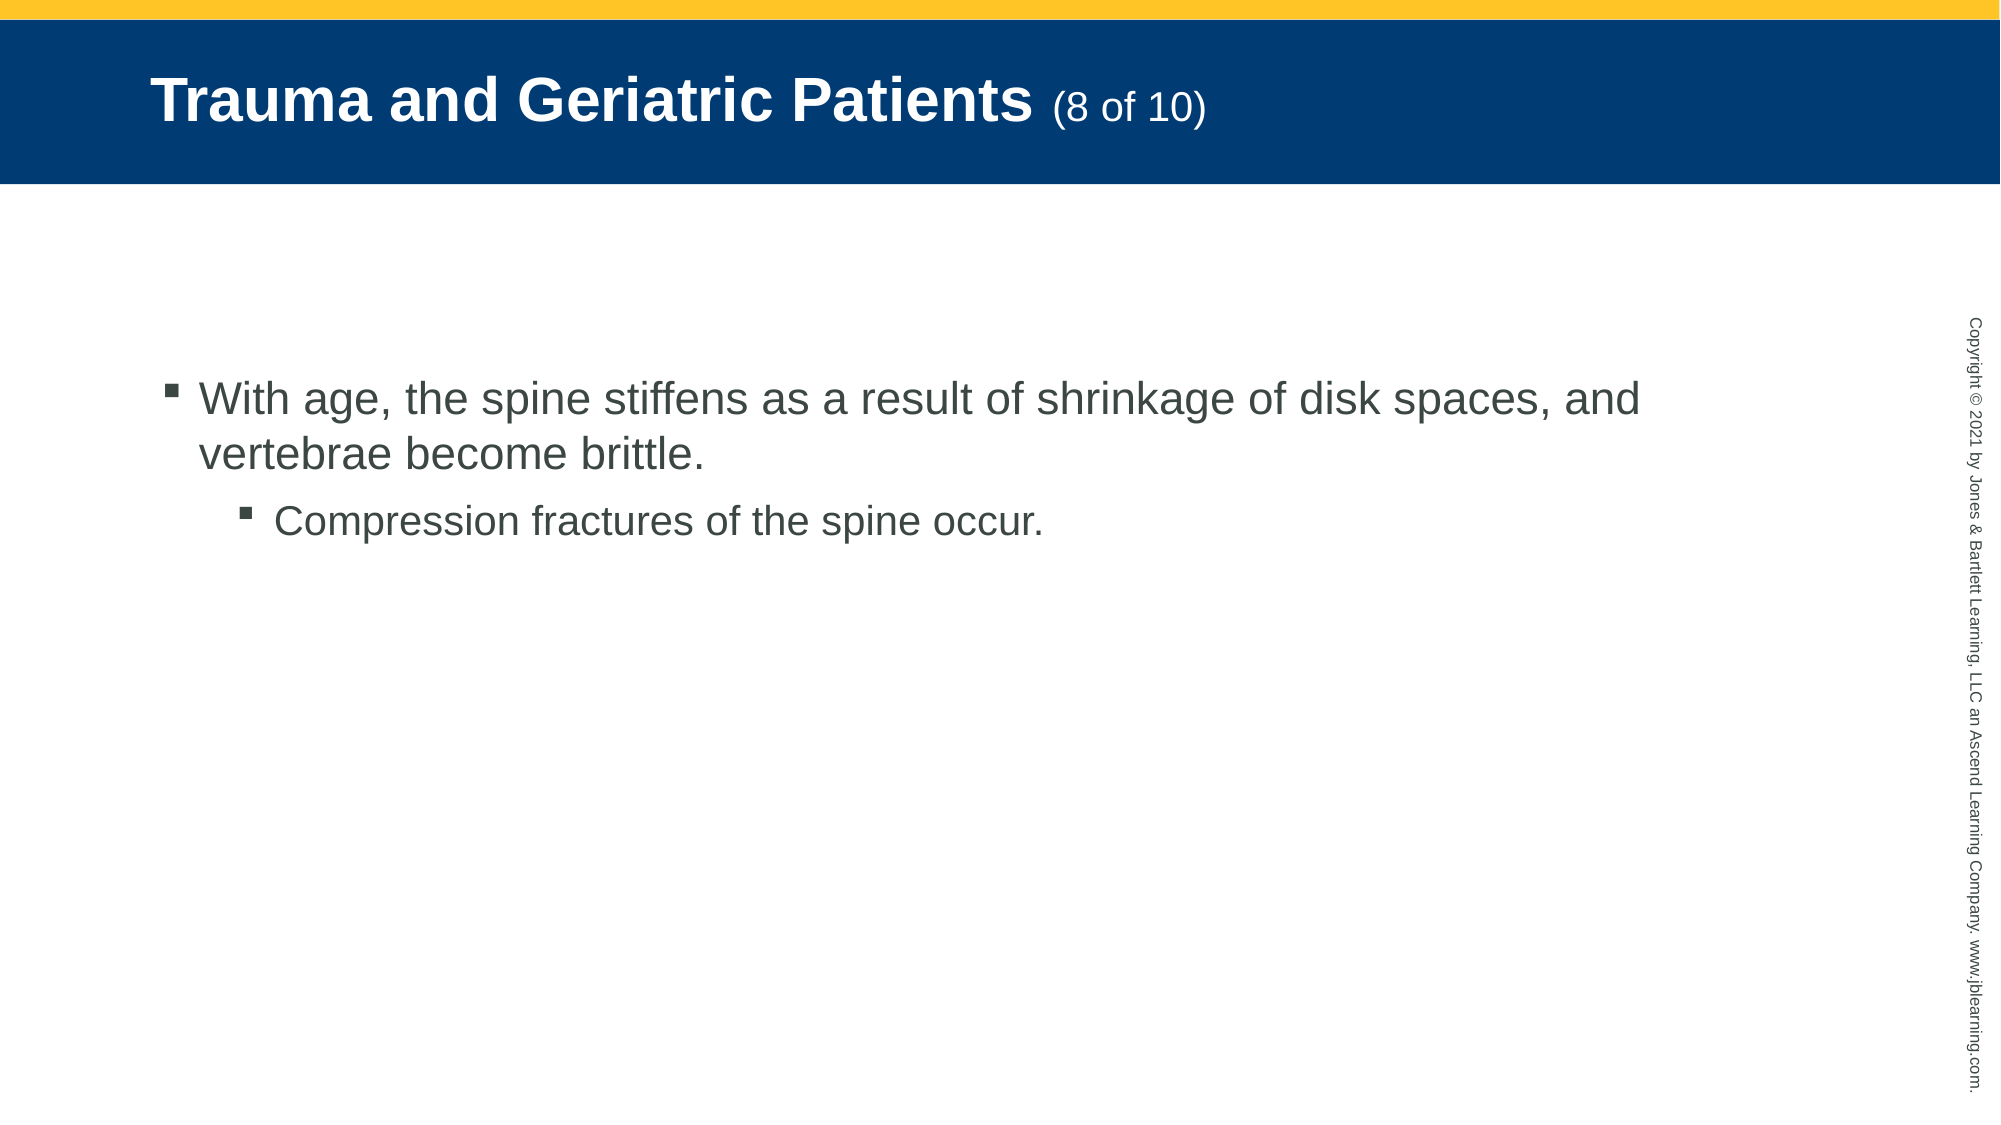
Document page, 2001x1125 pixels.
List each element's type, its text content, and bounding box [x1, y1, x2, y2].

title Trauma and Geriatric Patients (8 of 10) [0, 19, 2000, 185]
list With age, the spine stiffens as a result of shrinkage of disk spaces, and vertebrae become brittle. Compression fractures of the spine occur. [146, 361, 1859, 1016]
